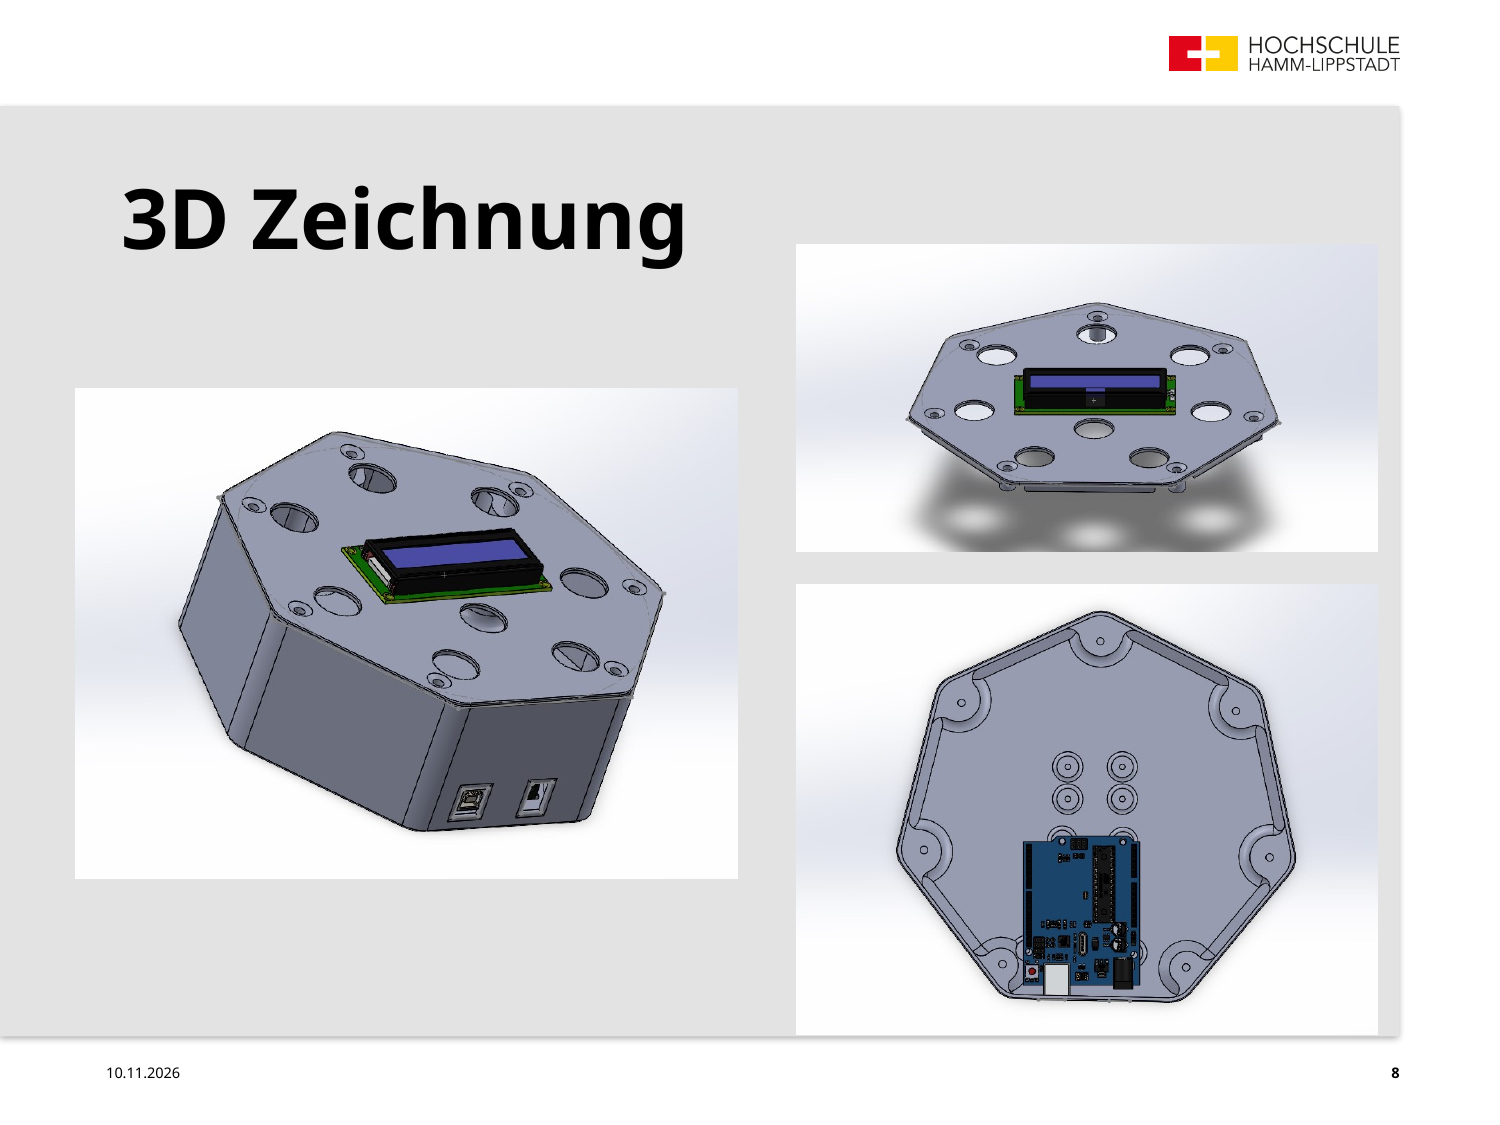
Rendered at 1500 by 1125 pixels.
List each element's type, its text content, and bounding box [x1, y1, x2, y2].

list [796, 584, 1378, 1036]
picture [1169, 36, 1400, 71]
slide_number 8 [1049, 1065, 1400, 1084]
picture [796, 244, 1378, 552]
title 3D Zeichnung [106, 122, 1366, 310]
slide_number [106, 1065, 457, 1084]
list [74, 388, 738, 880]
